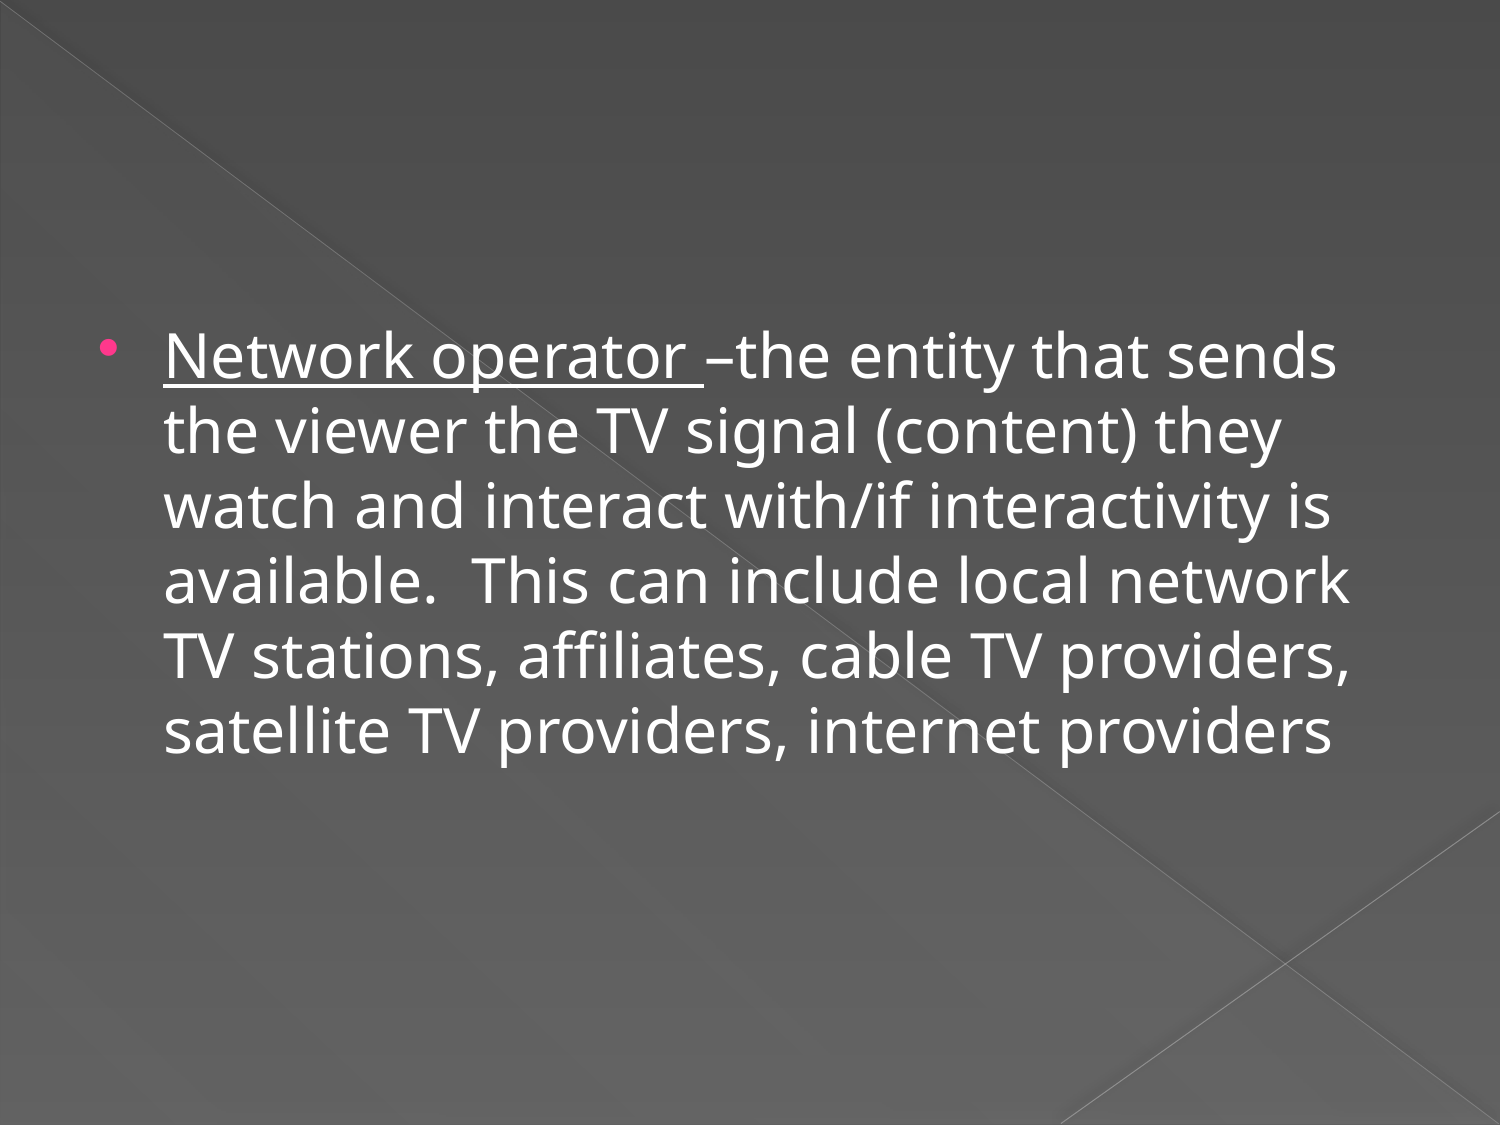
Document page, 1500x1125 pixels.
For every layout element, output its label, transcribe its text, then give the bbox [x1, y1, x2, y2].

list Network operator –the entity that sends the viewer the TV signal (content) they watch and interact with/if interactivity is available. This can include local network TV stations, affiliates, cable TV providers, satellite TV providers, internet providers [75, 308, 1425, 1059]
